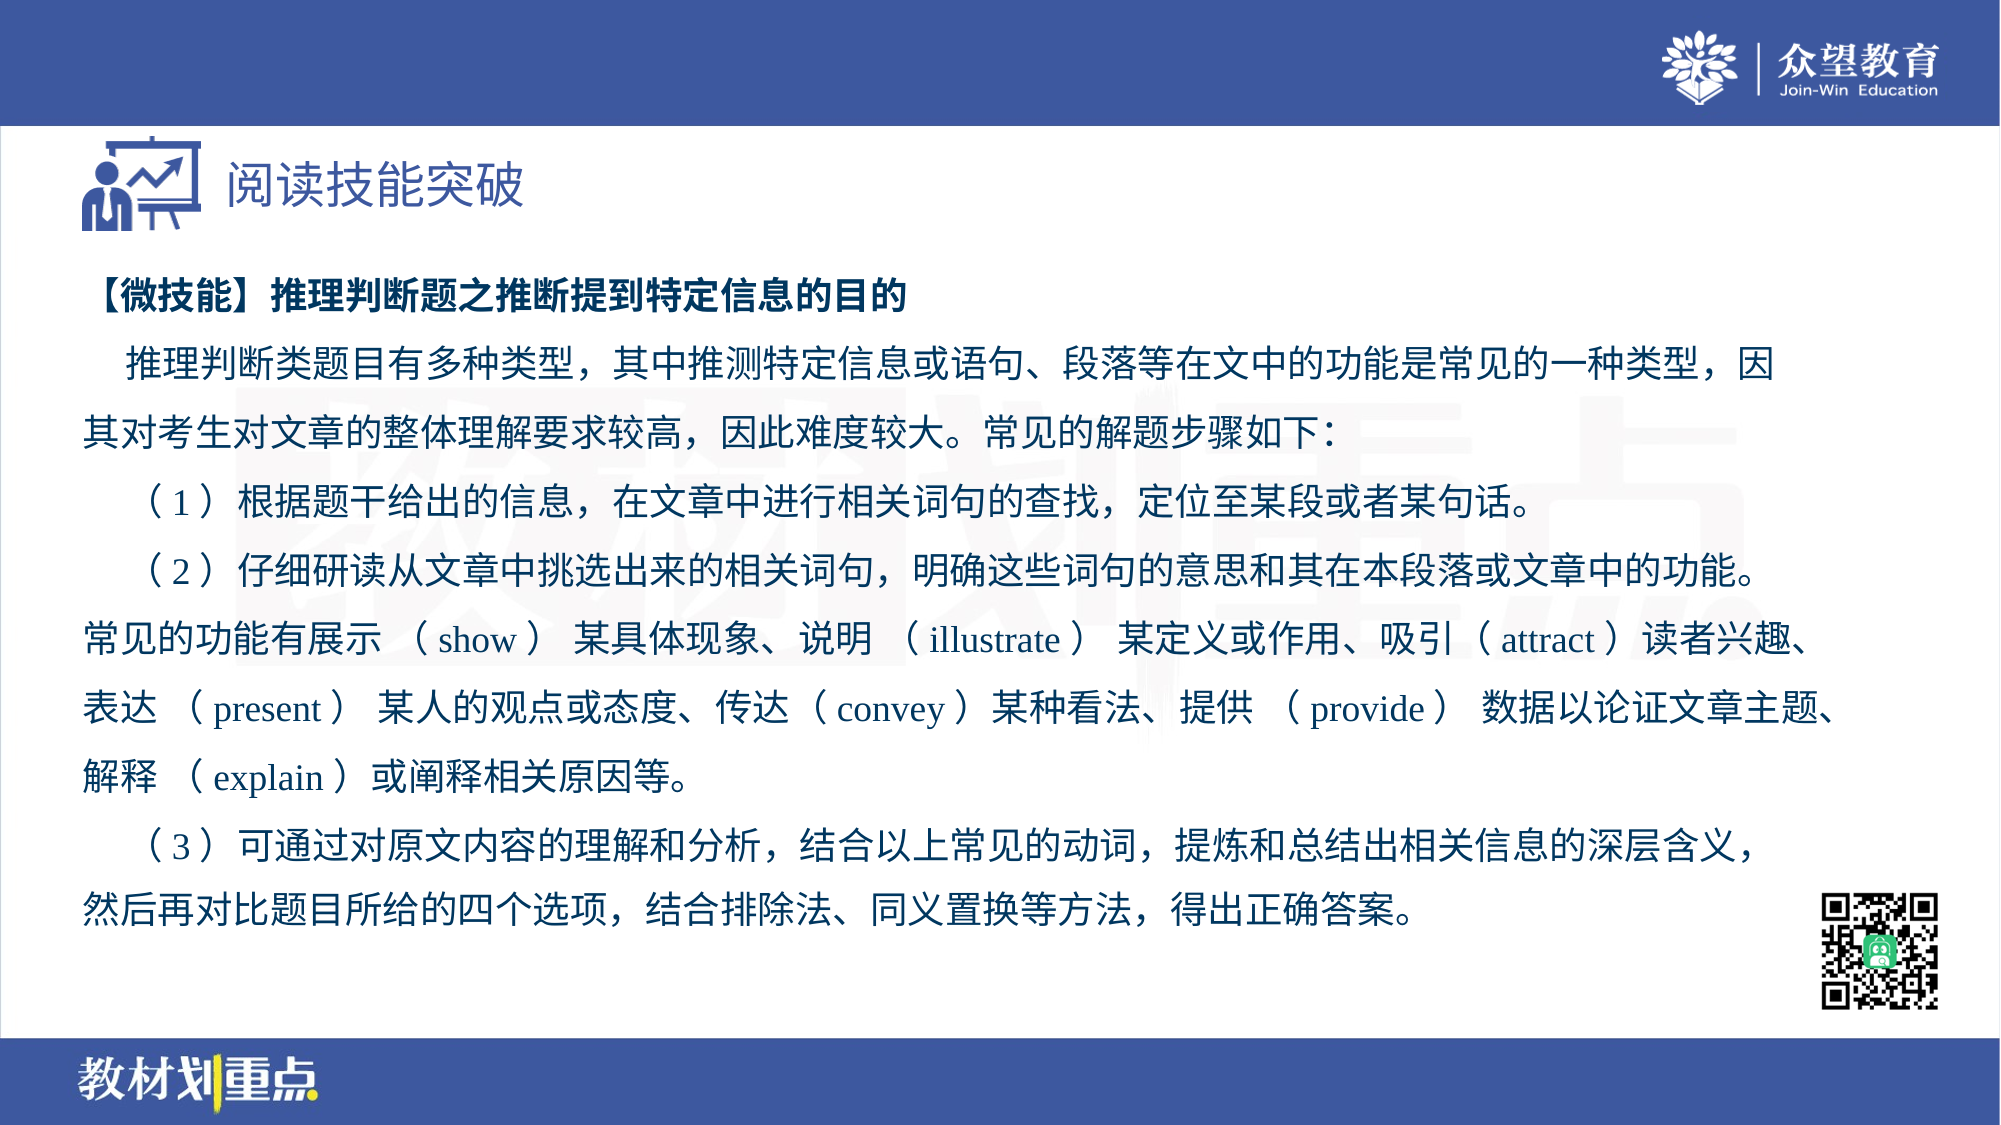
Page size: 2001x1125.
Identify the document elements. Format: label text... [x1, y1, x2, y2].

text_box 【微技能】推理判断题之推断提到特定信息的目的 推理判断类题目有多种类型，其中推测特定信息或语句、段落等在文中的功能是常见的一种类型，因 其对考生对文章的整体理解要求较高，因此难度较大。常见的解题步骤如下： （1）根据题干给出的信息，在文章中进行相关词句的查找，定位至某段或者某句话。 （2）仔细研读从文章中挑选出来的相关词句，明确这些词句的意思和其在本段落或文章中的功能。 常见的功能有展示 （show） 某具体现象、说明 （illustrate） 某定义或作用、吸引（attract）读者兴趣、 表达 （present） 某人的观点或态度、传达（convey）某种看法、提供 （provide） 数据以论证文章主题、 解释 （explain）或阐释相关原因等。 （3）可通过对原文内容的理解和分析，结合以上常见的动词，提炼和总结出相关信息的深层含义， 然后再对比题目所给的四个选项，结合排除法、同义置换等方法，得出正确答案。 [82, 248, 1817, 925]
picture [0, 0, 2000, 1125]
